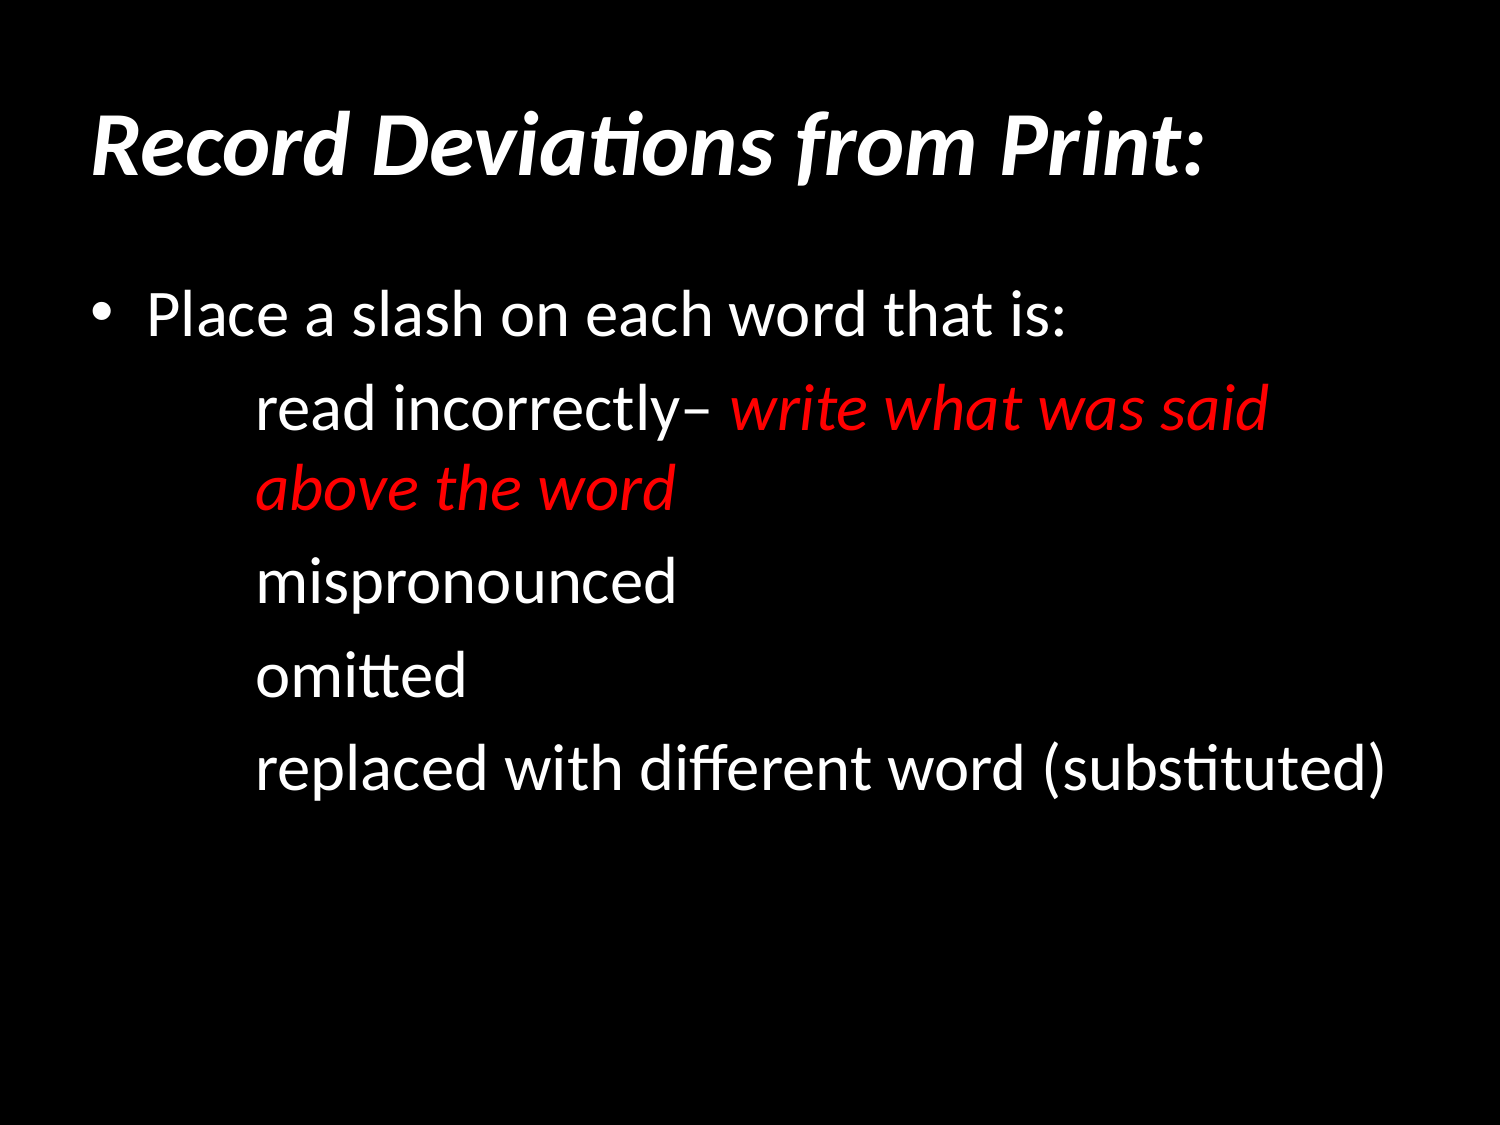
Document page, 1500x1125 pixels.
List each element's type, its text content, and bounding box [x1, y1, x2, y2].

title Record Deviations from Print: [75, 45, 1425, 233]
list Place a slash on each word that is: read incorrectly– write what was said above the word mispronounced omitted replaced with different word (substituted) [75, 262, 1425, 1005]
